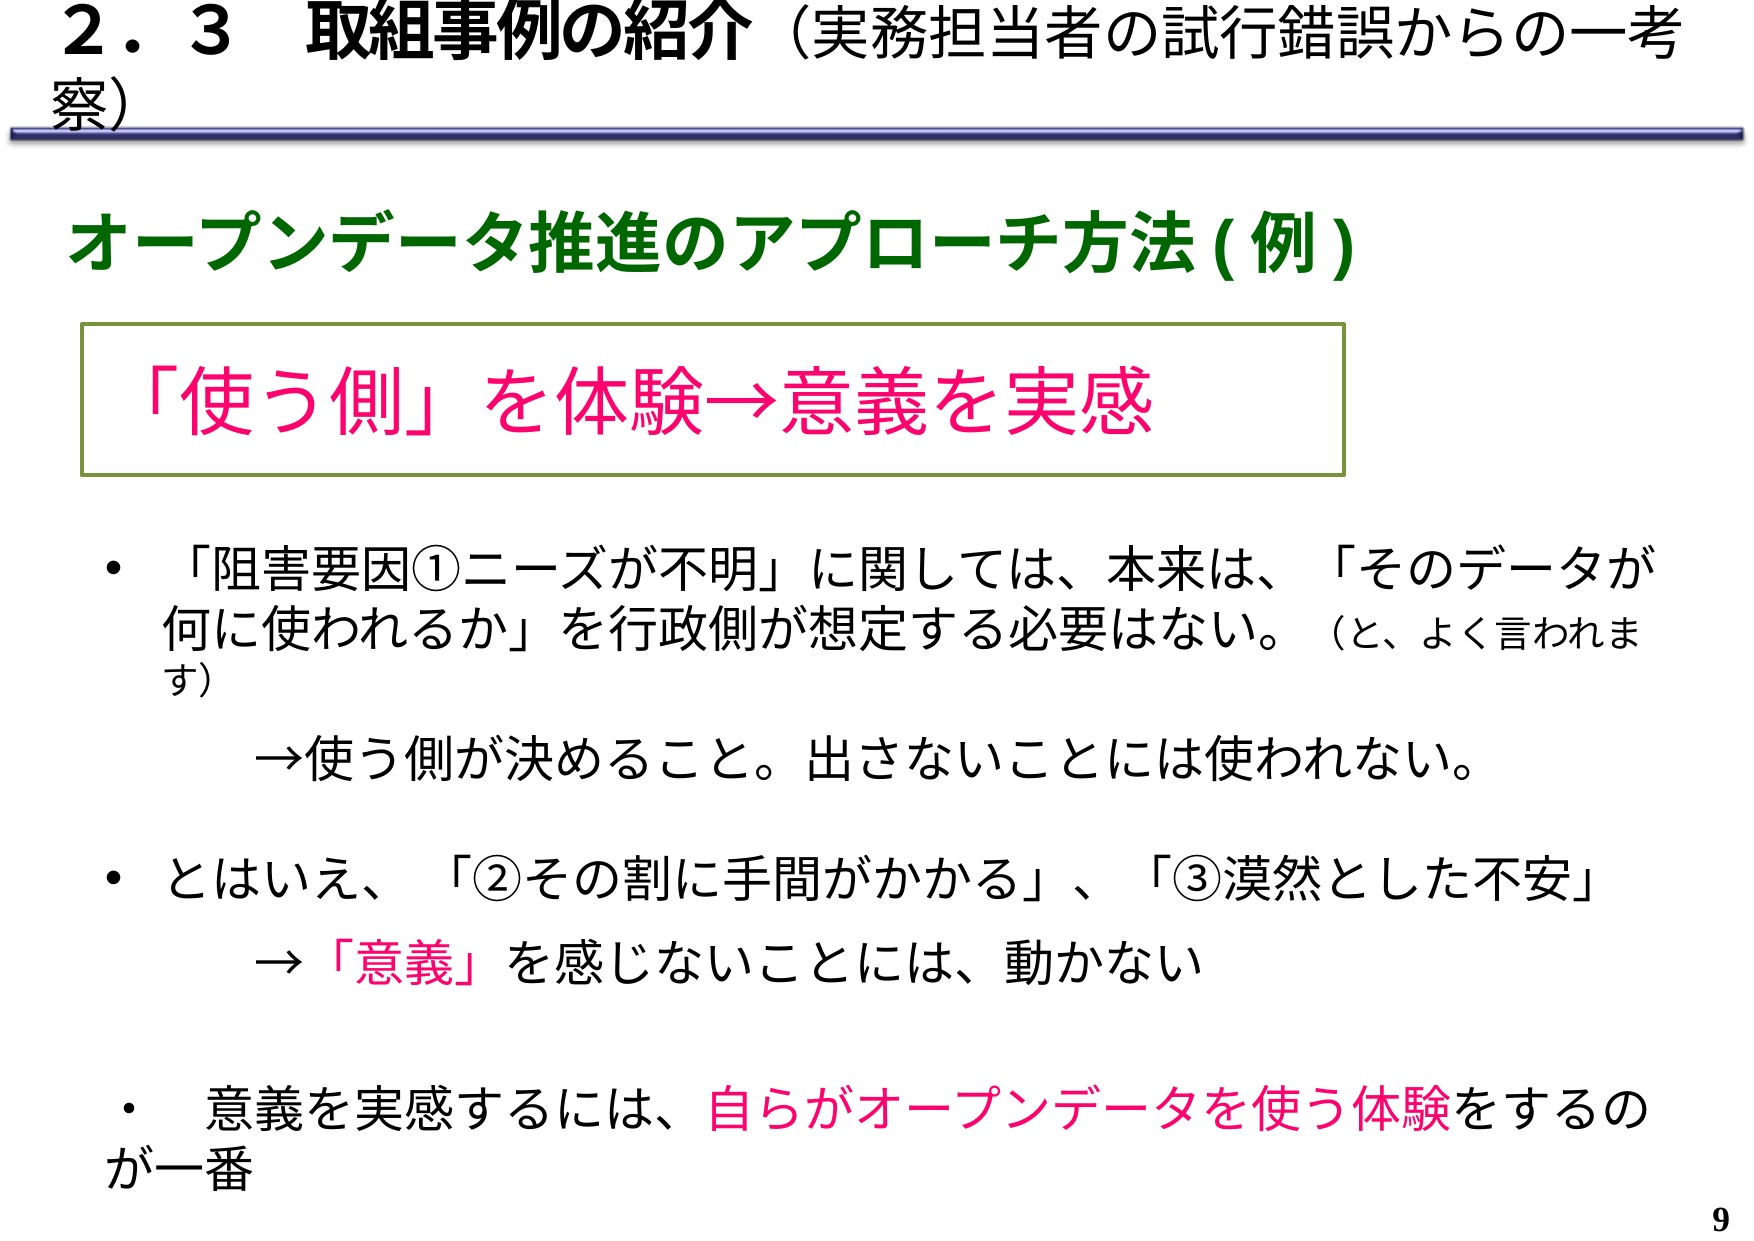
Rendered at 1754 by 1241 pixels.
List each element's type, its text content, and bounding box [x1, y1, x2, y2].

slide_number 9 [1344, 1196, 1754, 1239]
text_box オープンデータ推進のアプローチ方法(例) [50, 193, 1652, 323]
text_box ２．３ 取組事例の紹介（実務担当者の試行錯誤からの一考察） [50, 0, 1705, 121]
text_box 「使う側」を体験→意義を実感 [80, 323, 1346, 477]
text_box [0, 121, 1754, 155]
text_box 「阻害要因①ニーズが不明」に関しては、本来は、「そのデータが何に使われるか」を行政側が想定する必要はない。（と、よく言われます） →使う側が決めること。出さないことには使われない。 とはいえ、 「②その割に手間がかかる」、「③漠然とした不安」 →「意義」を感じないことには、動かない ・ 意義を実感するには、自らがオープンデータを使う体験をするのが一番 [80, 523, 1707, 1184]
